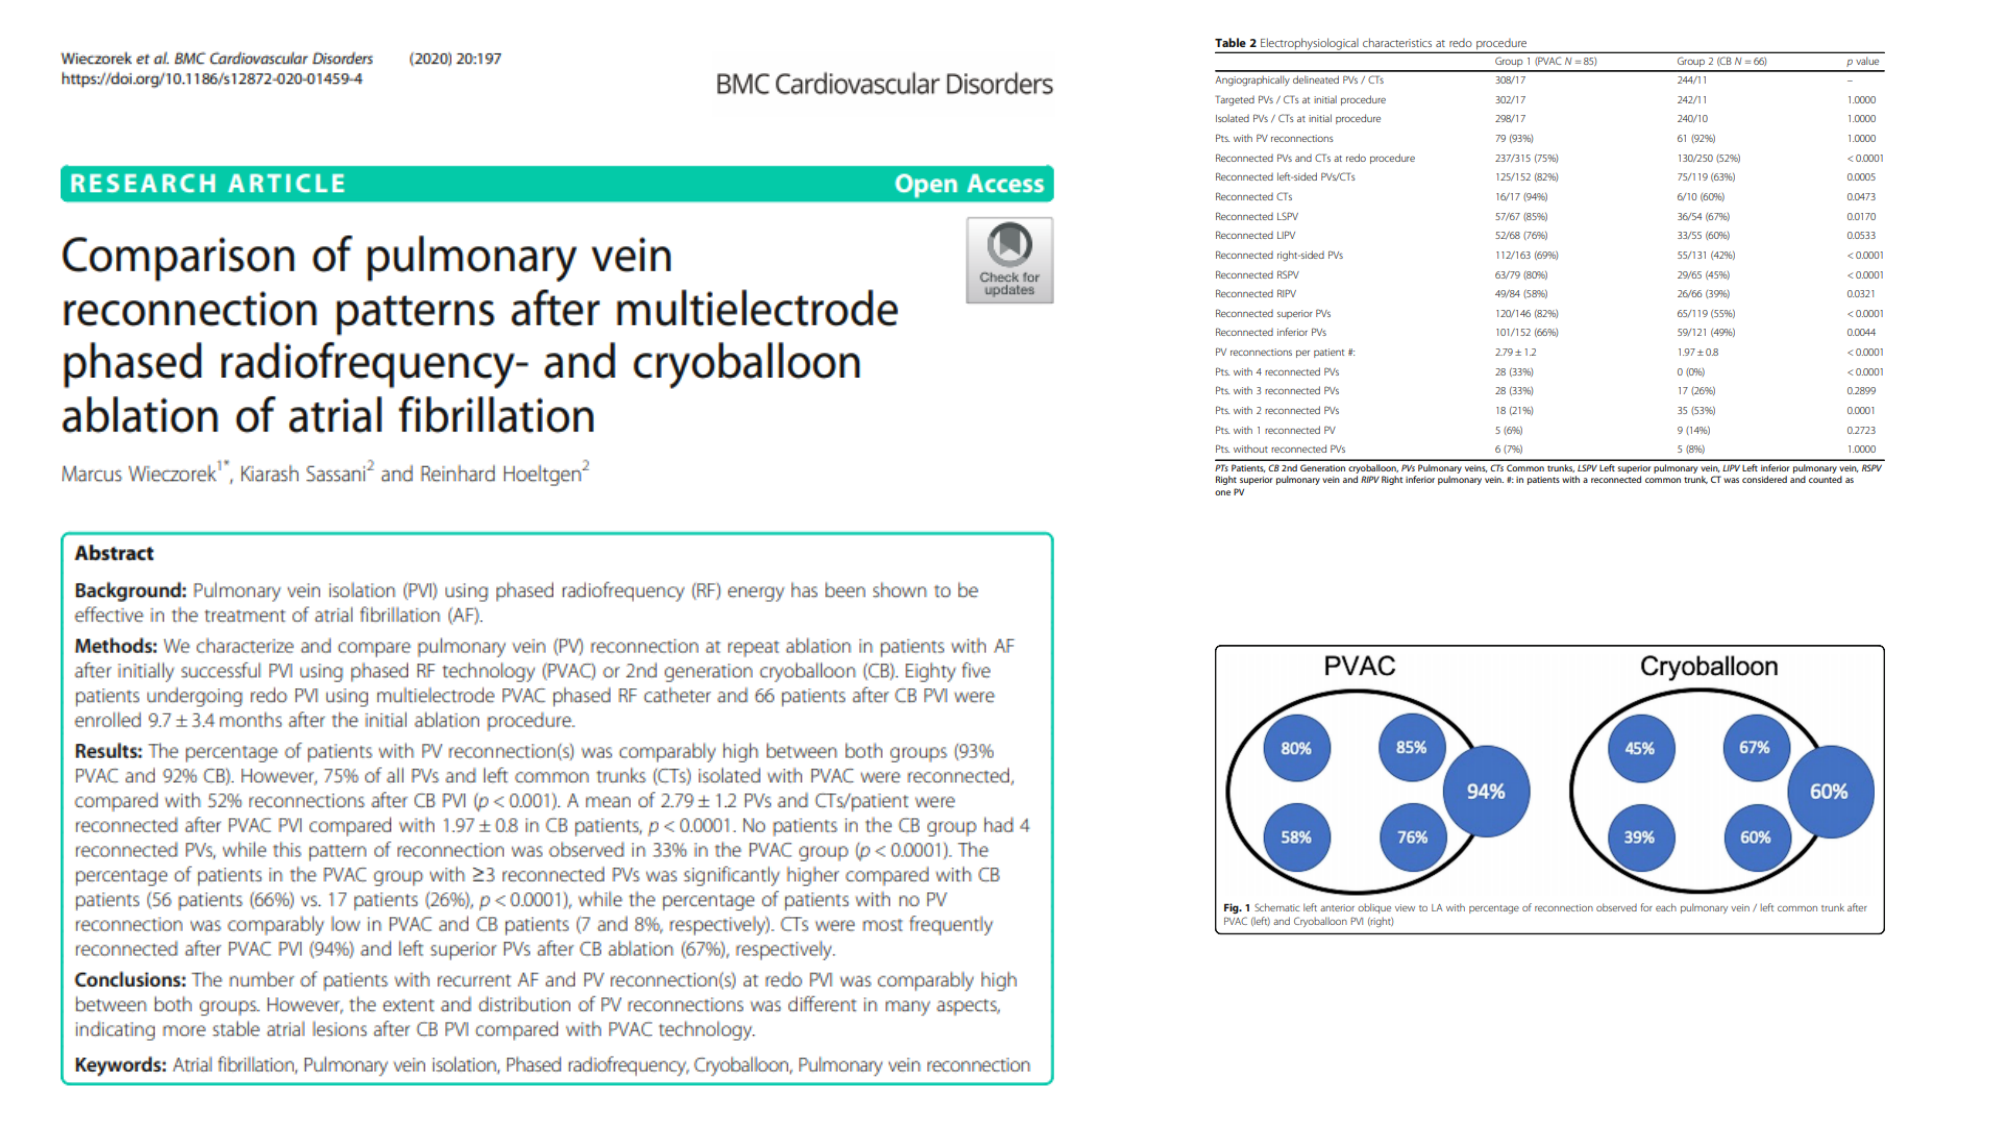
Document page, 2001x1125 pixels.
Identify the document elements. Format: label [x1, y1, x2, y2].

picture [21, 21, 1086, 1125]
picture [1190, 639, 1887, 943]
picture [1190, 21, 1905, 515]
